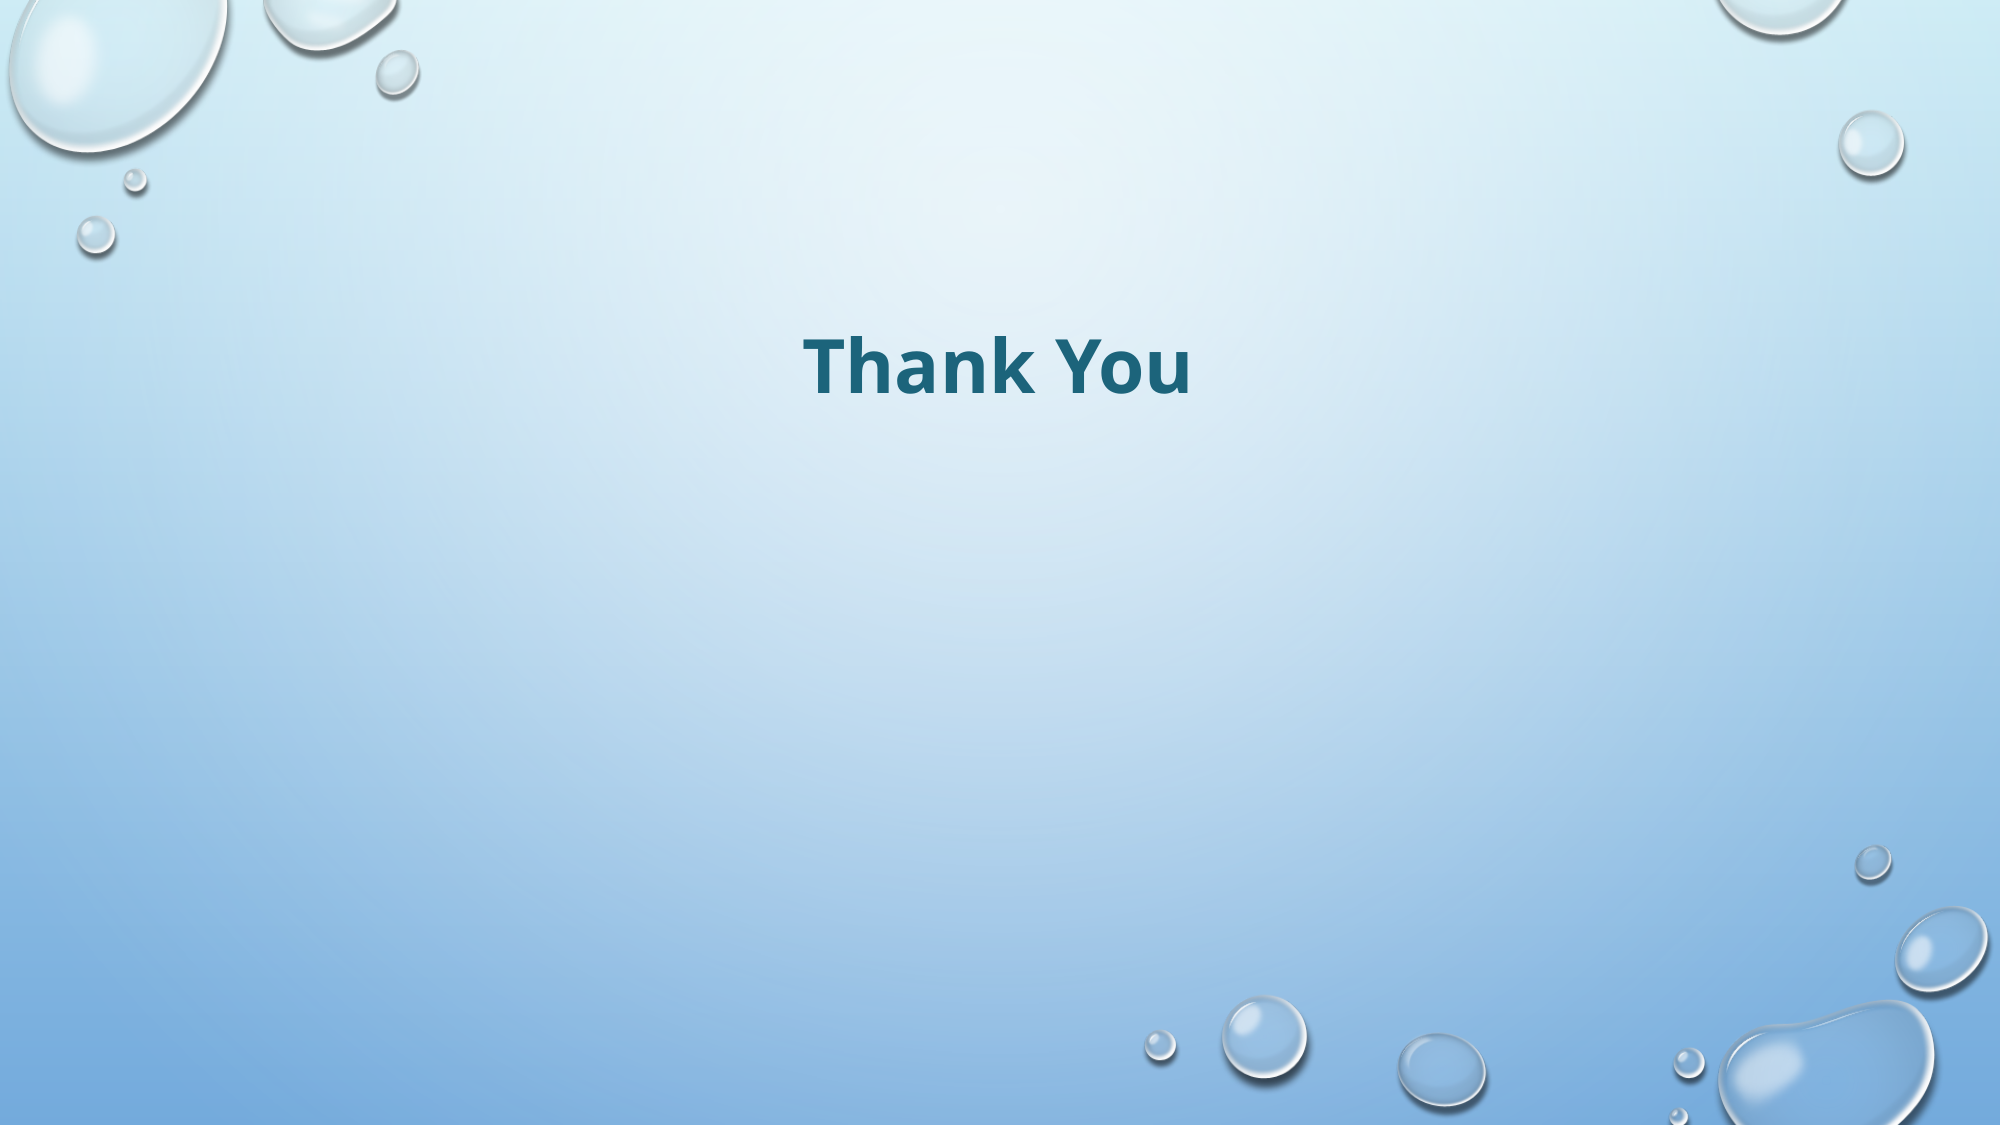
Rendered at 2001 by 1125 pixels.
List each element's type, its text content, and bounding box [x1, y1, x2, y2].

text_box Thank You [432, 311, 1564, 417]
picture [0, 0, 2000, 1125]
